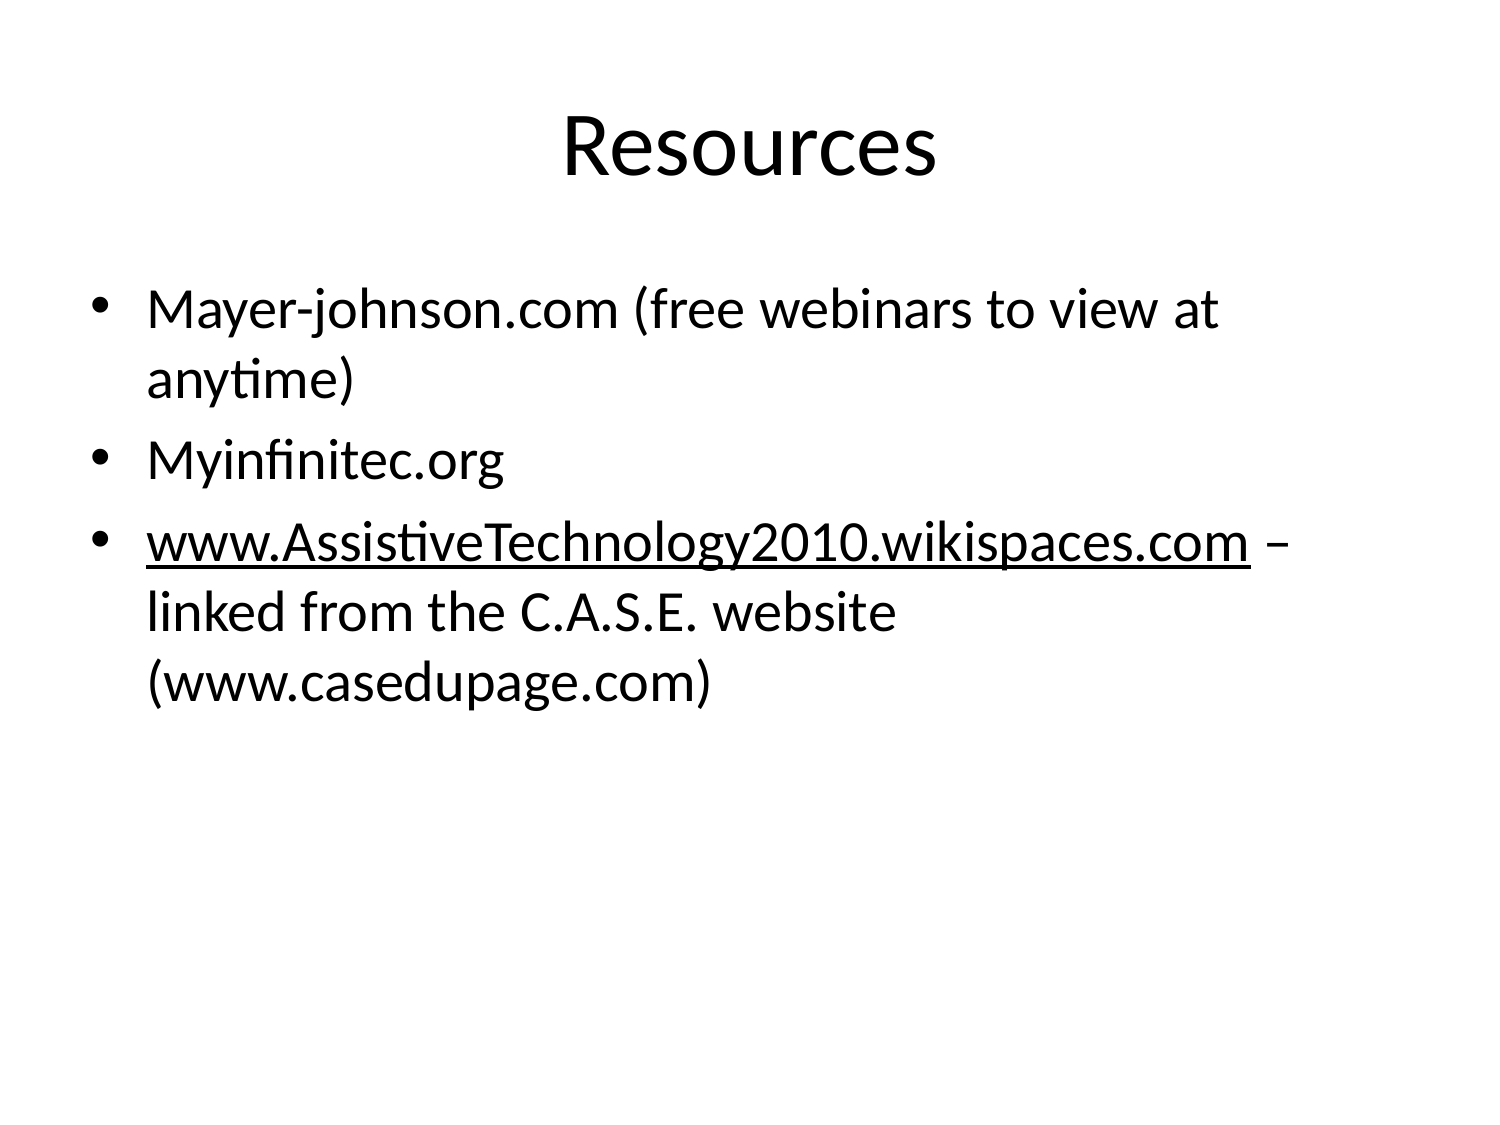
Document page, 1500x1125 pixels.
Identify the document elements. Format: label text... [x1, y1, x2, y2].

title Resources [75, 45, 1425, 233]
list Mayer-johnson.com (free webinars to view at anytime) Myinfinitec.org www.AssistiveTechnology2010.wikispaces.com – linked from the C.A.S.E. website (www.casedupage.com) [75, 262, 1425, 1005]
